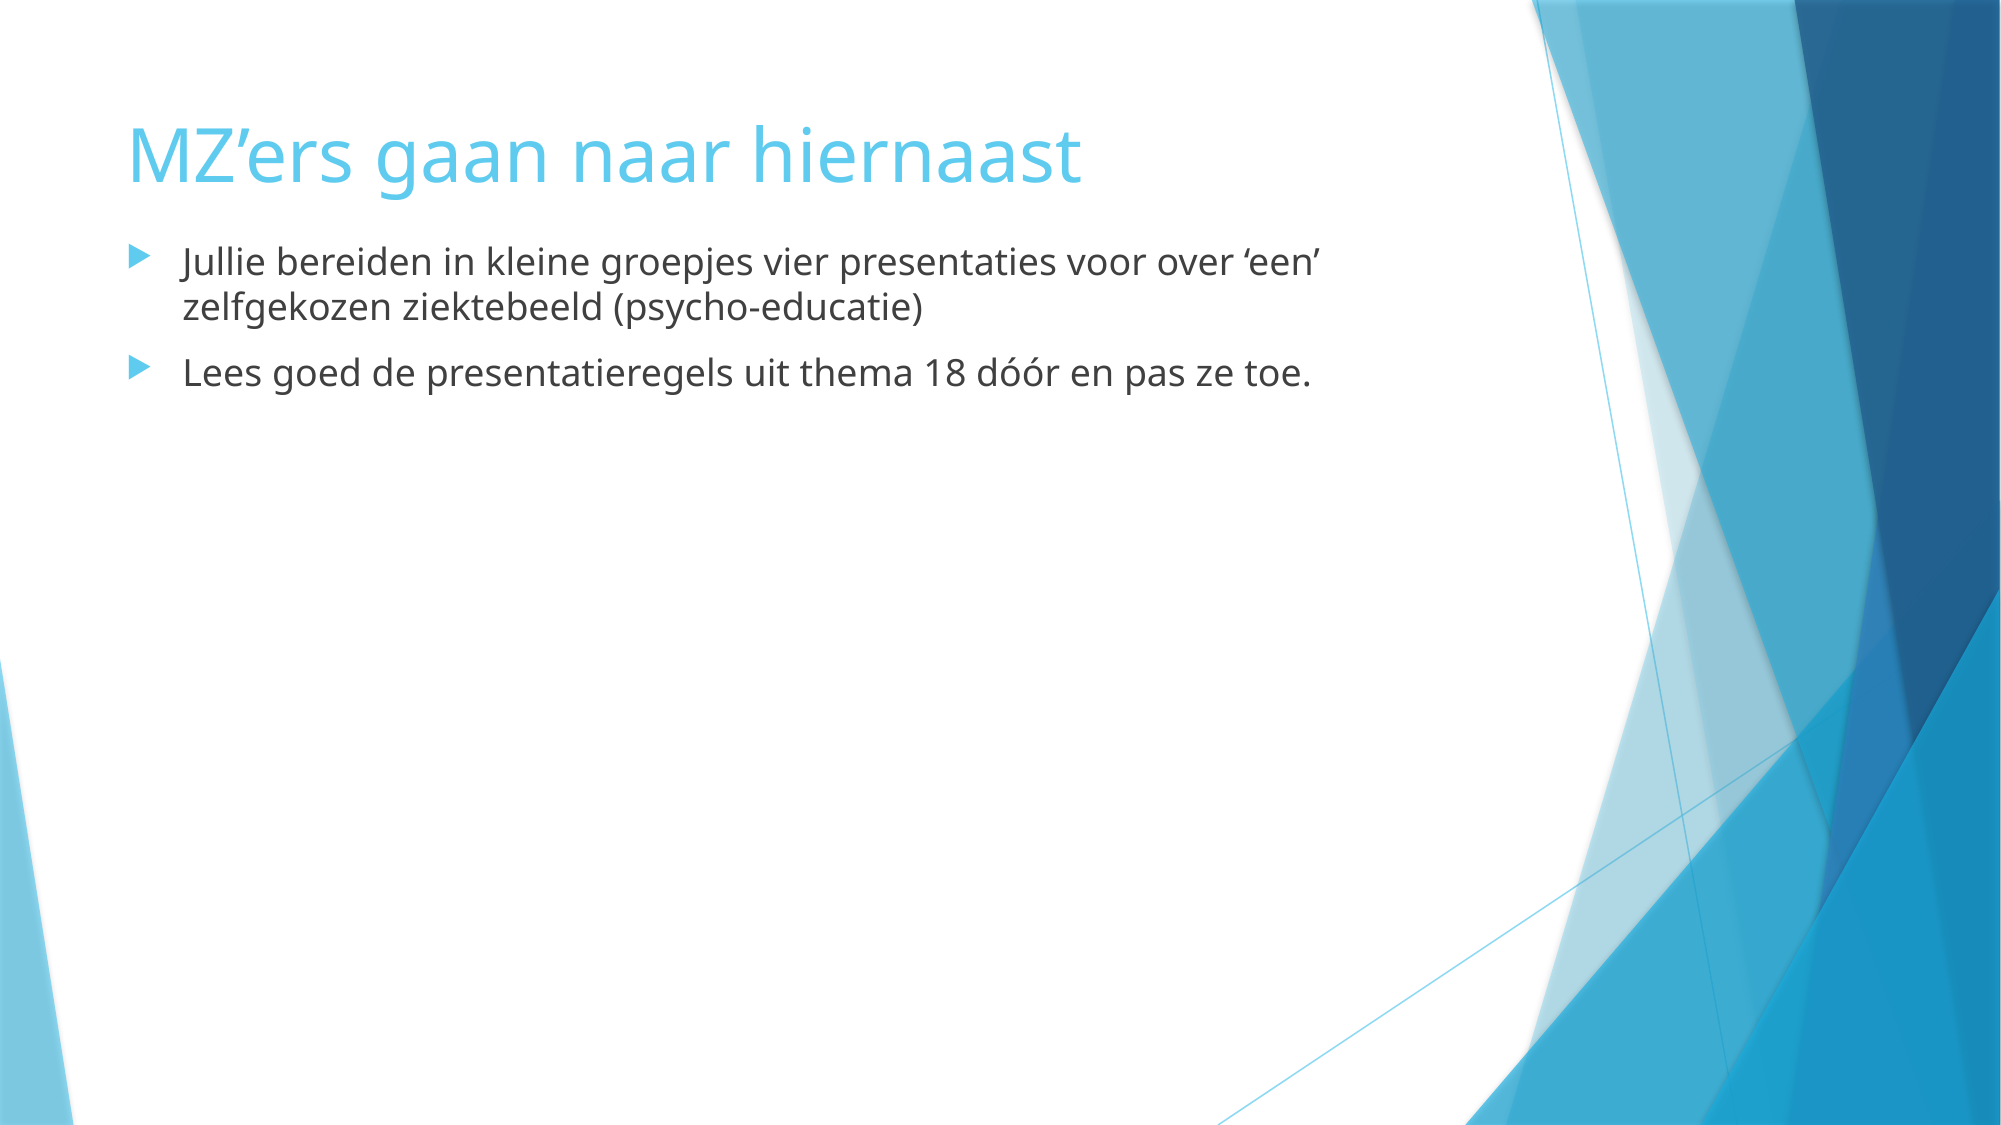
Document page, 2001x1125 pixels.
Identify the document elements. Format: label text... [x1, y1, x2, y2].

title MZ’ers gaan naar hiernaast [111, 99, 1522, 230]
list Jullie bereiden in kleine groepjes vier presentaties voor over ‘een’ zelfgekozen ziektebeeld (psycho-educatie) Lees goed de presentatieregels uit thema 18 dóór en pas ze toe. [111, 230, 1522, 867]
